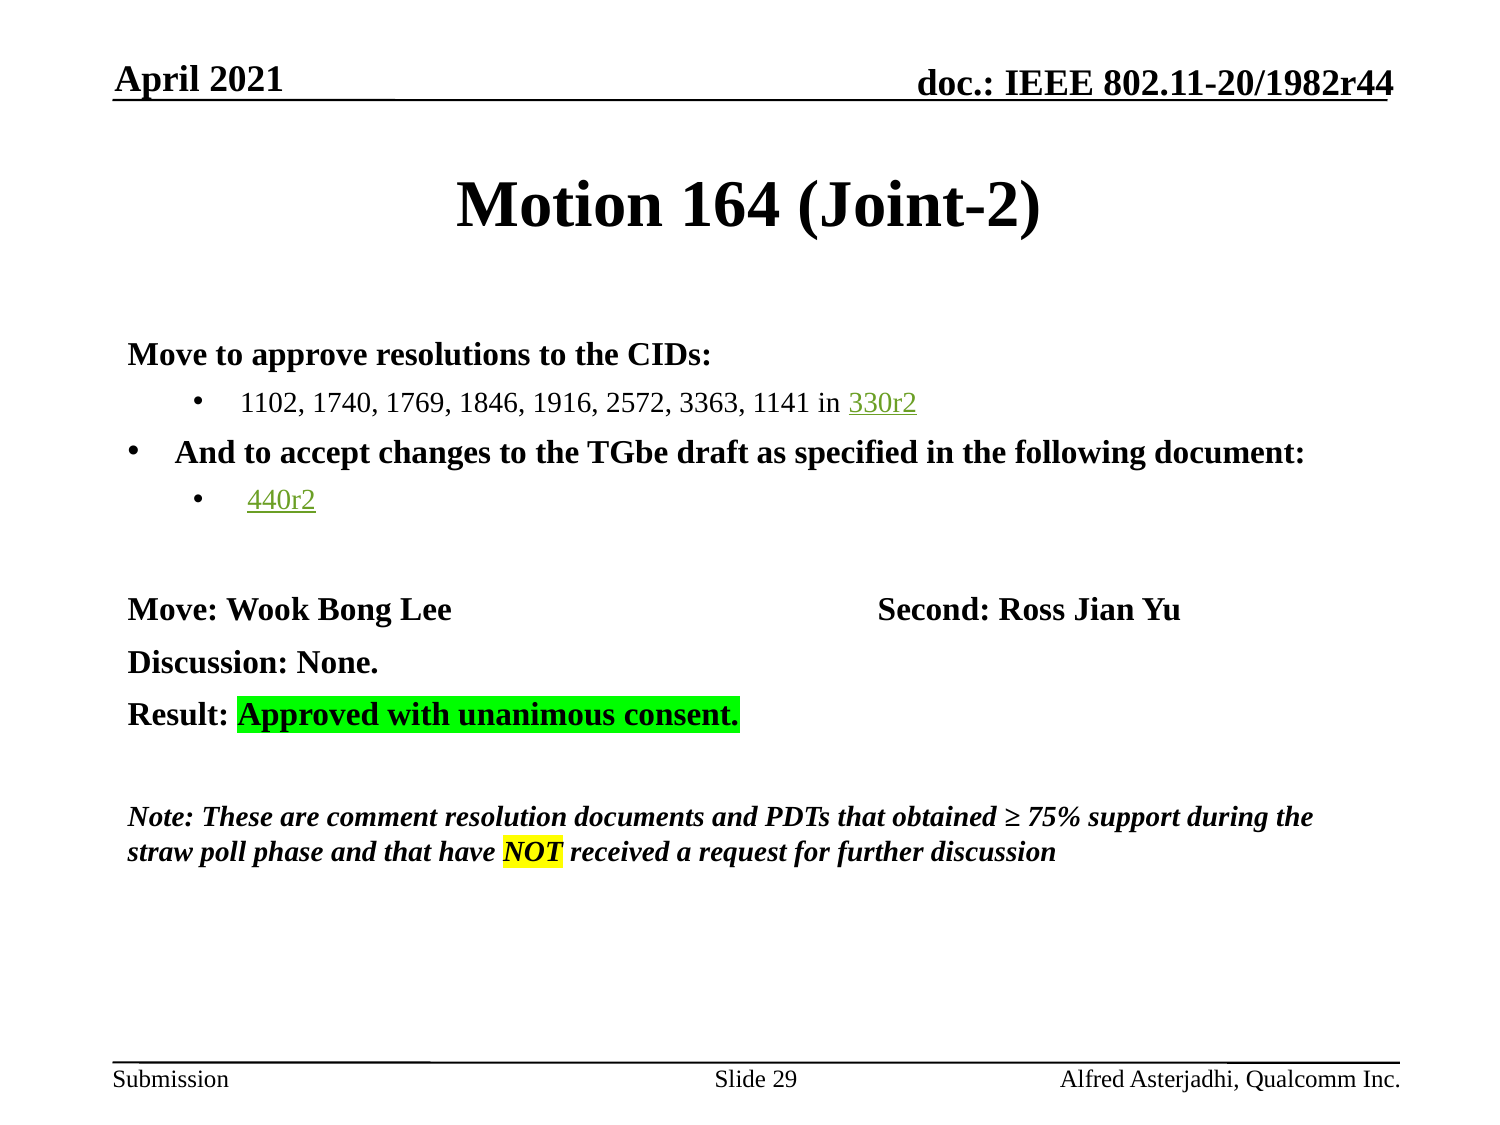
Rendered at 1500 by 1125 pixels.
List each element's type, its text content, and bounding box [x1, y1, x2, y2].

slide_number Slide 29 [712, 1061, 800, 1123]
list Move to approve resolutions to the CIDs: 1102, 1740, 1769, 1846, 1916, 2572, 3363, 1141 in 330r2 And to accept changes to the TGbe draft as specified in the following document: 440r2 Move: Wook Bong Lee Second: Ross Jian Yu Discussion: None. Result: Approved with unanimous consent. Note: These are comment resolution documents and PDTs that obtained ≥ 75% support during the straw poll phase and that have NOT received a request for further discussion [112, 324, 1388, 1063]
title Motion 164 (Joint-2) [112, 112, 1388, 288]
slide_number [114, 54, 423, 100]
footer Alfred Asterjadhi, Qualcomm Inc. [878, 1061, 1402, 1093]
